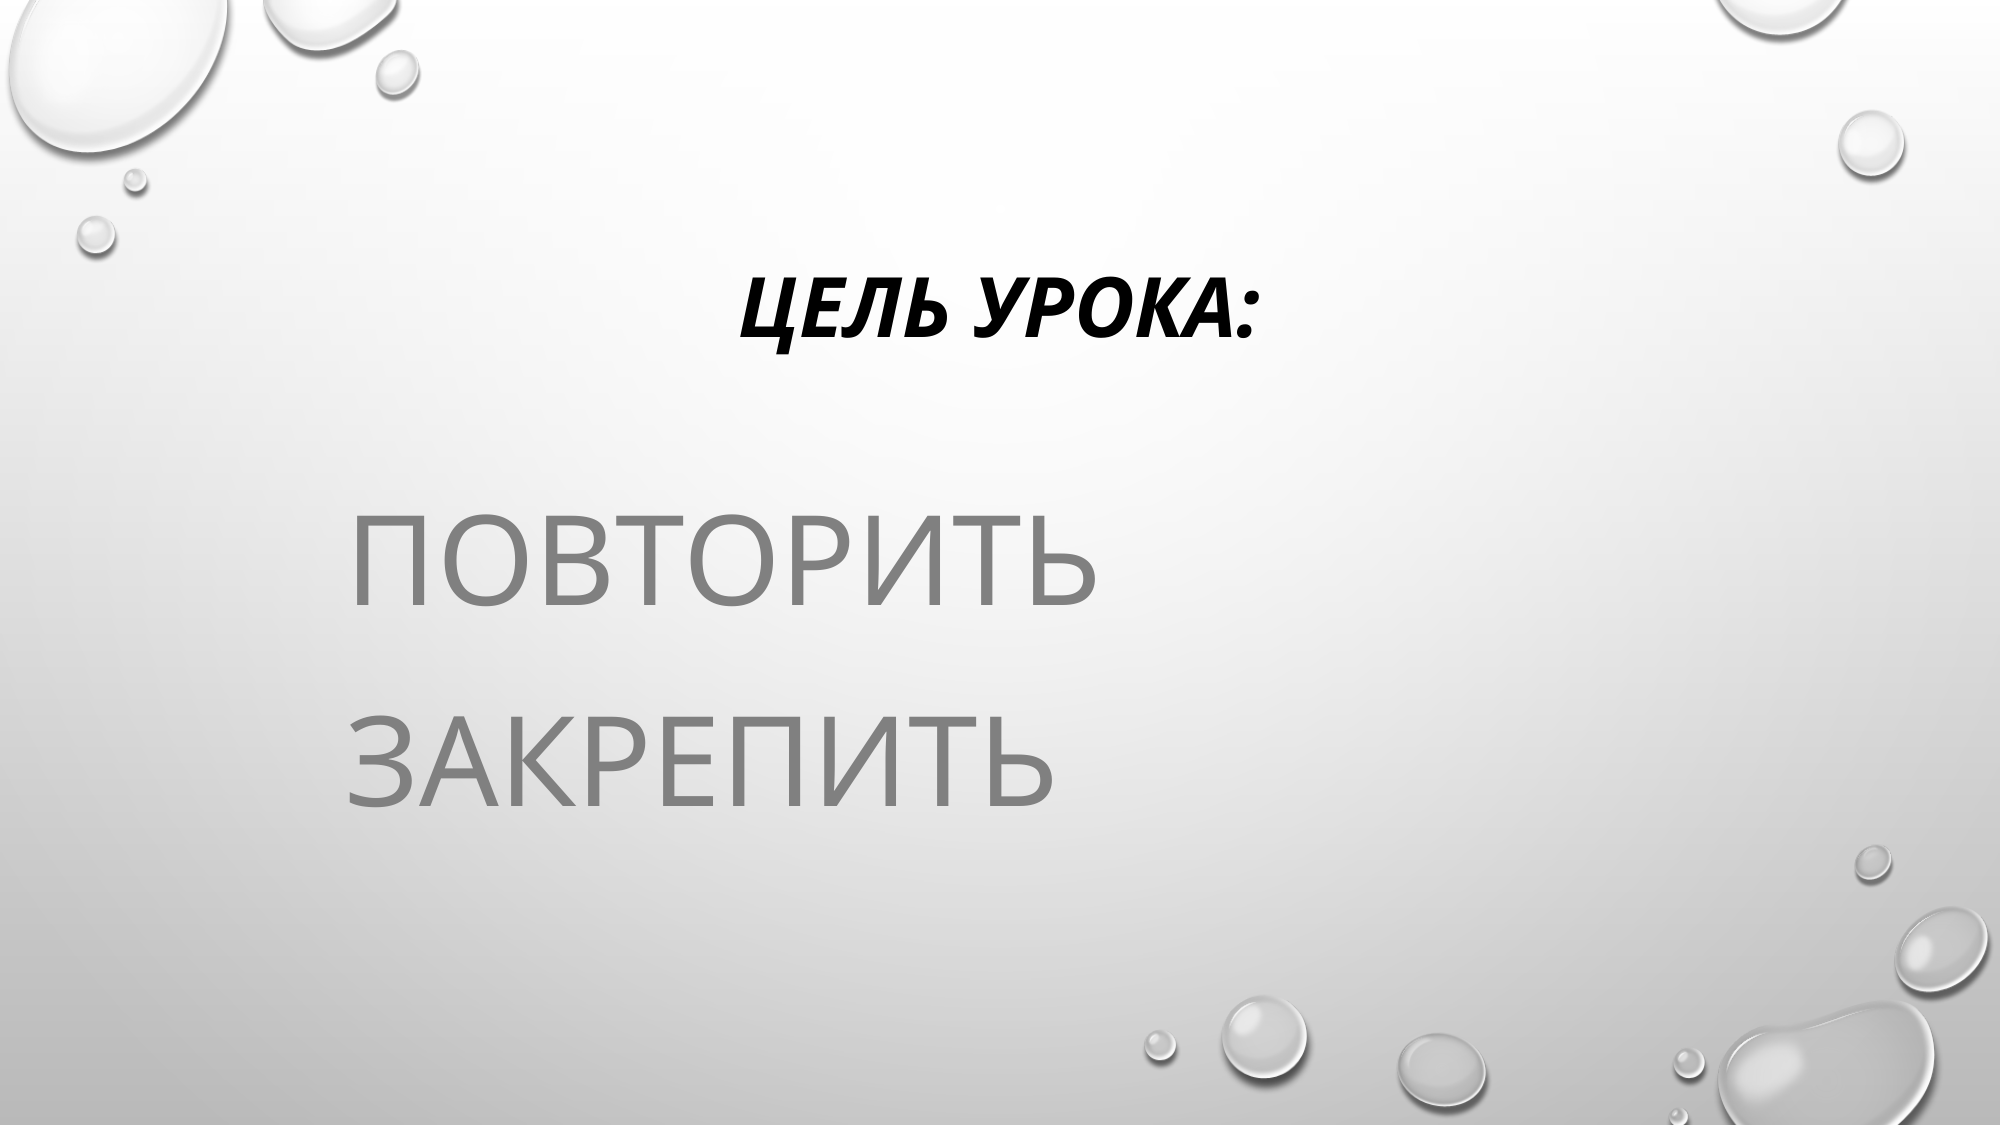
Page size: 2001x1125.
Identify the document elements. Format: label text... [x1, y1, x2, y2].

picture [0, 0, 2000, 1125]
title ЦЕЛЬ урока: [330, 188, 1669, 366]
list Повторить Закрепить [330, 443, 1669, 776]
